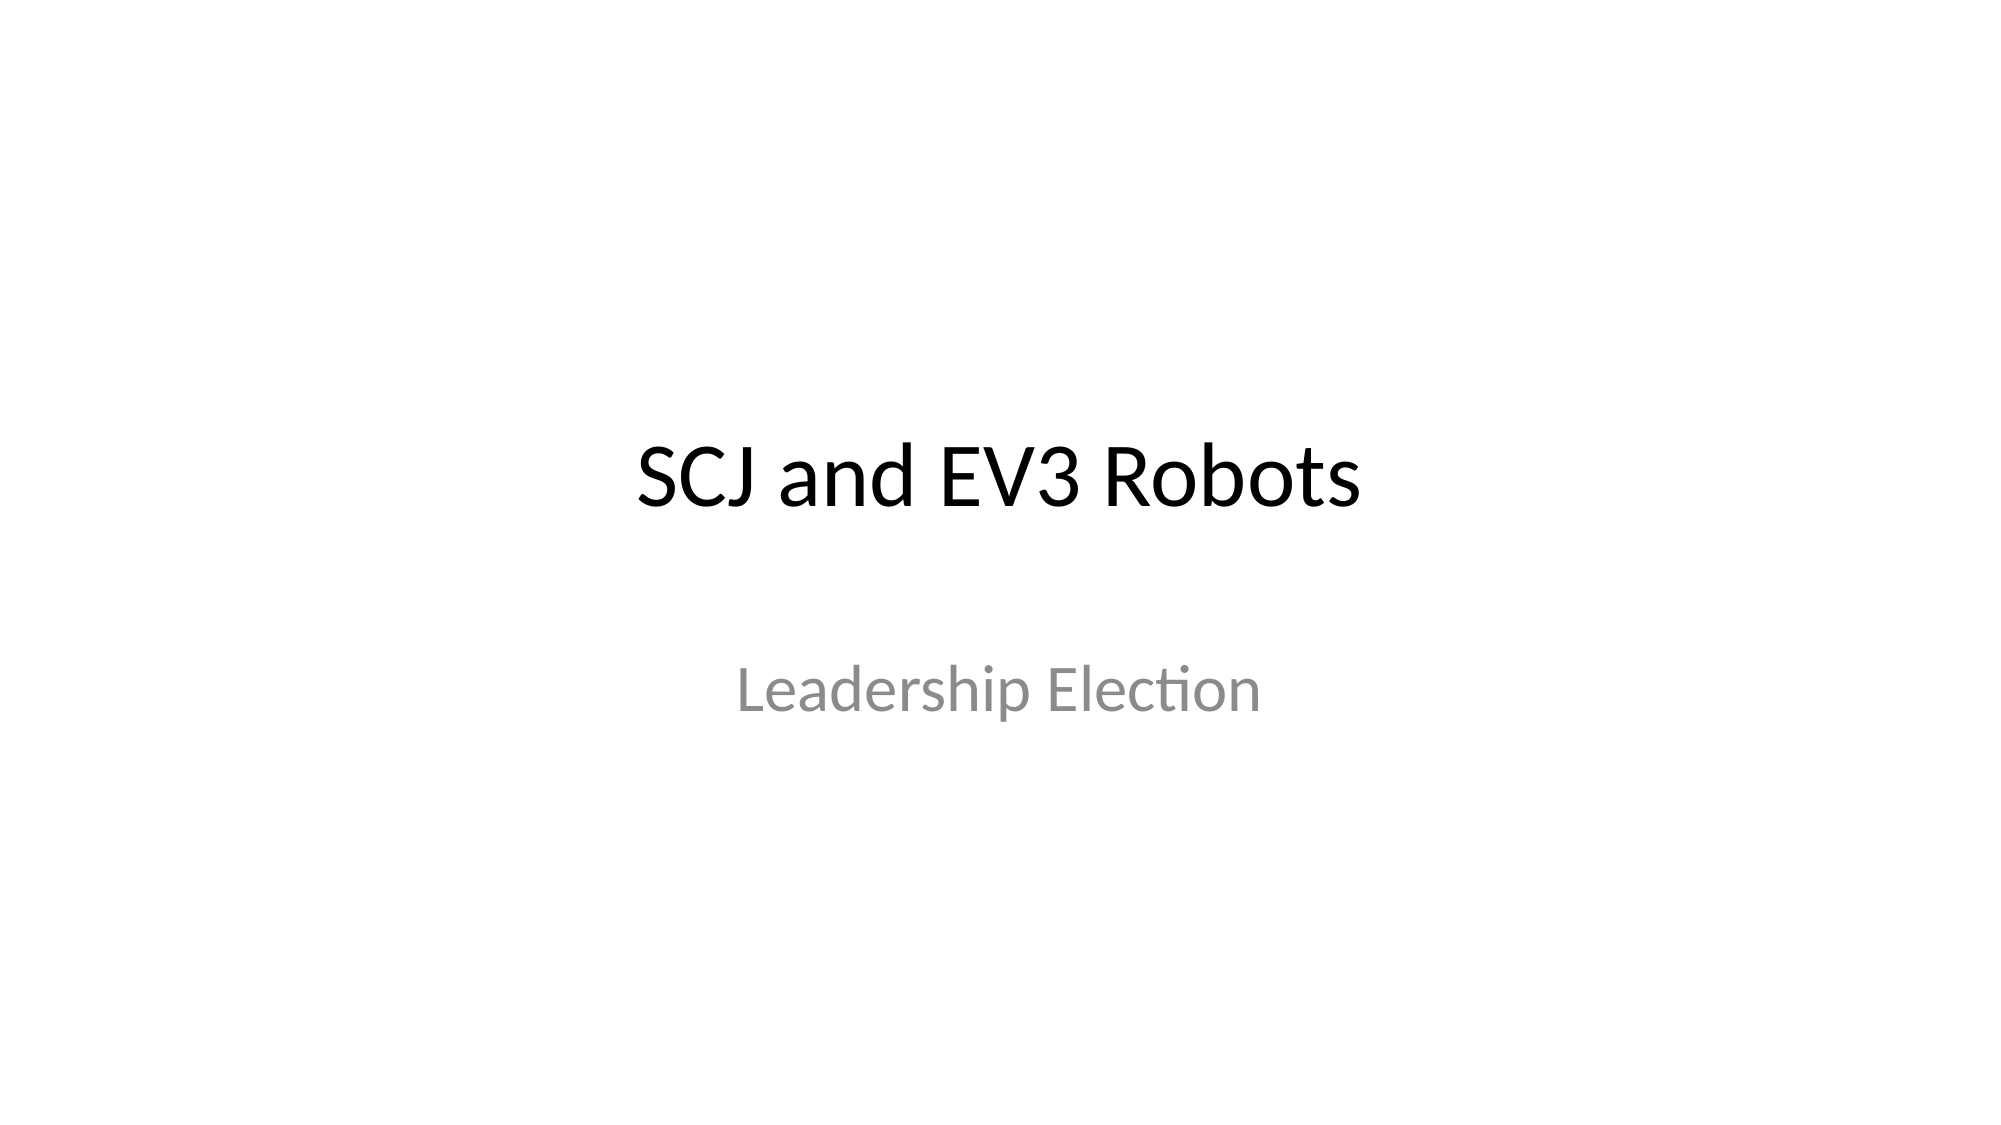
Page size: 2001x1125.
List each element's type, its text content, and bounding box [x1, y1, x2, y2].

subtitle Leadership Election [300, 637, 1700, 925]
title SCJ and EV3 Robots [150, 349, 1850, 591]
